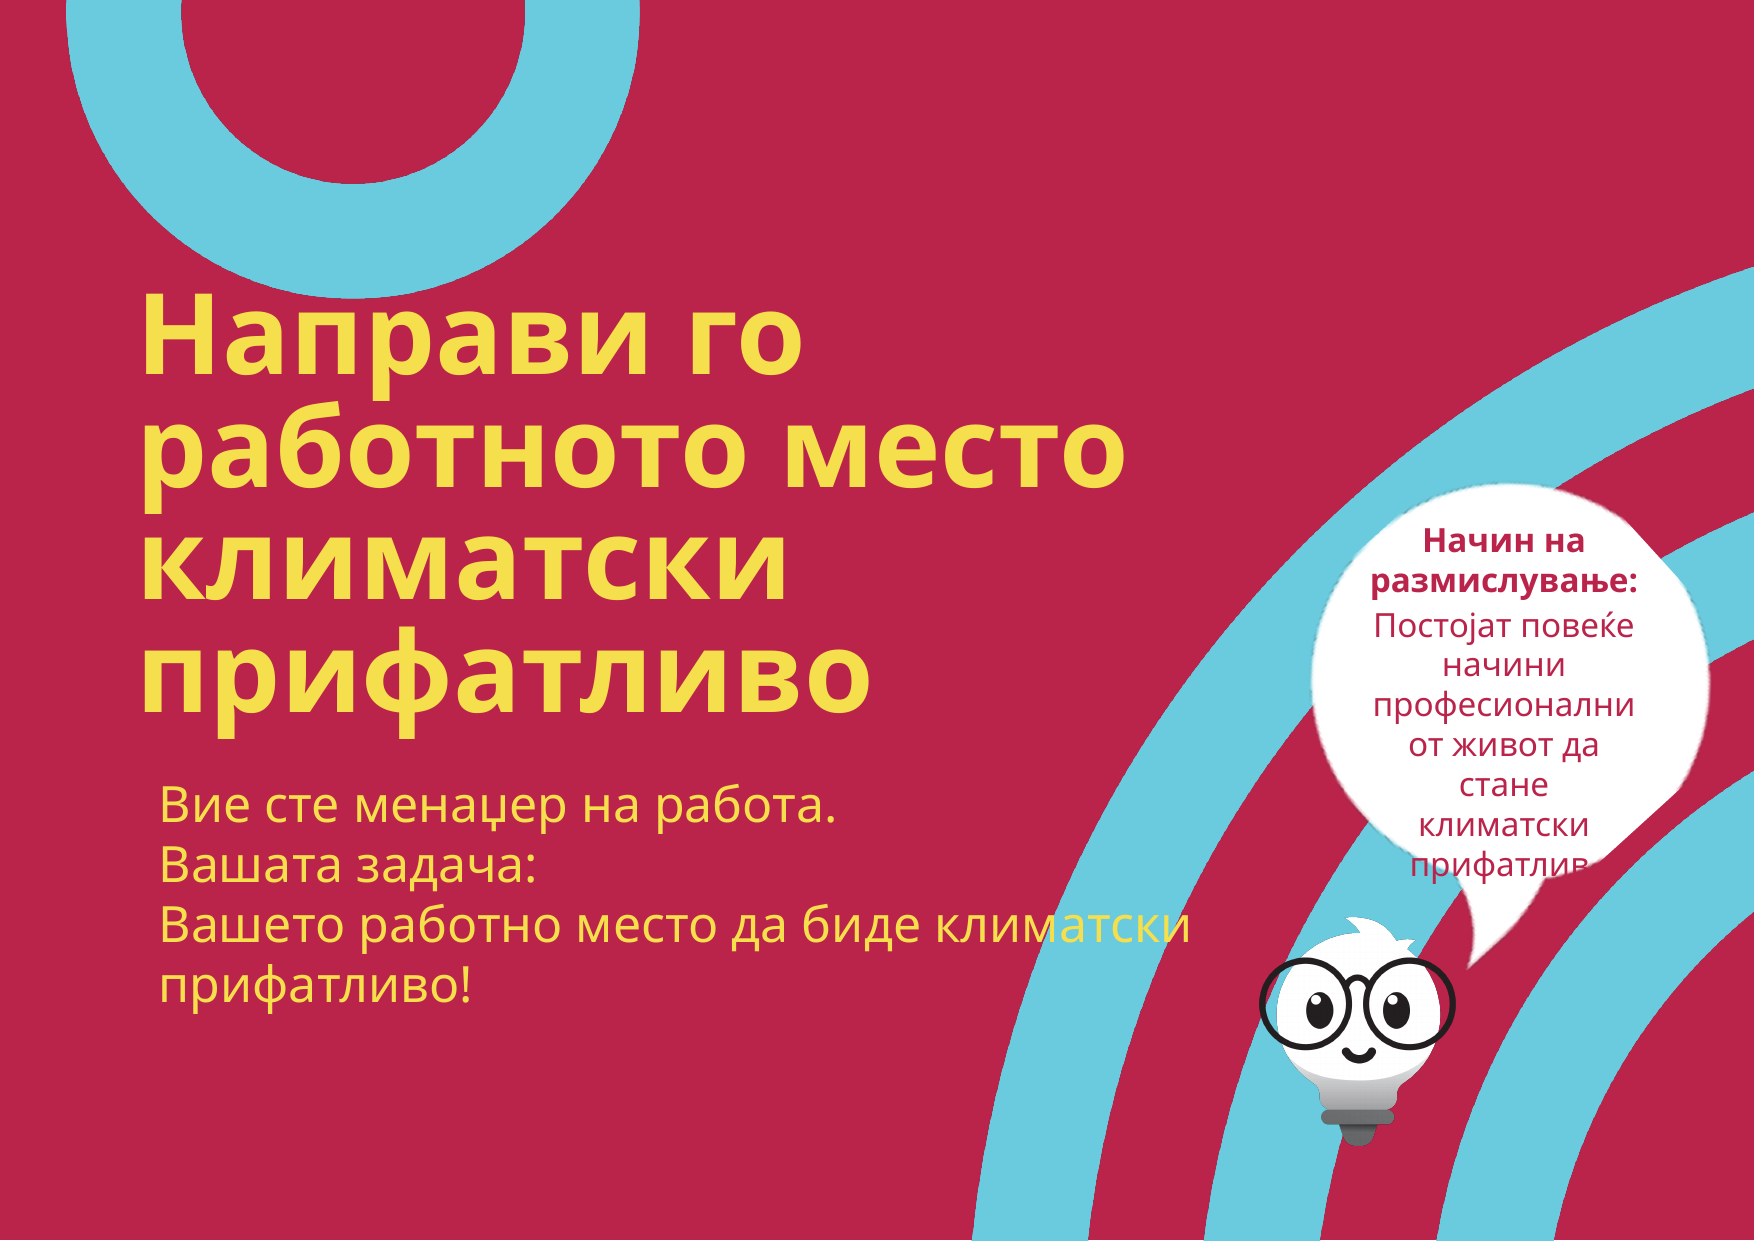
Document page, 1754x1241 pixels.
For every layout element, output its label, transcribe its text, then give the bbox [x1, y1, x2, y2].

text_box Направи го работното место климатски прифатливо [121, 277, 966, 743]
picture [966, 208, 1754, 1241]
text_box Вие сте менаџер на работа. Вашата задача: Вашето работно место да биде климатски прифатливо! [143, 765, 966, 1020]
picture [66, 0, 640, 299]
